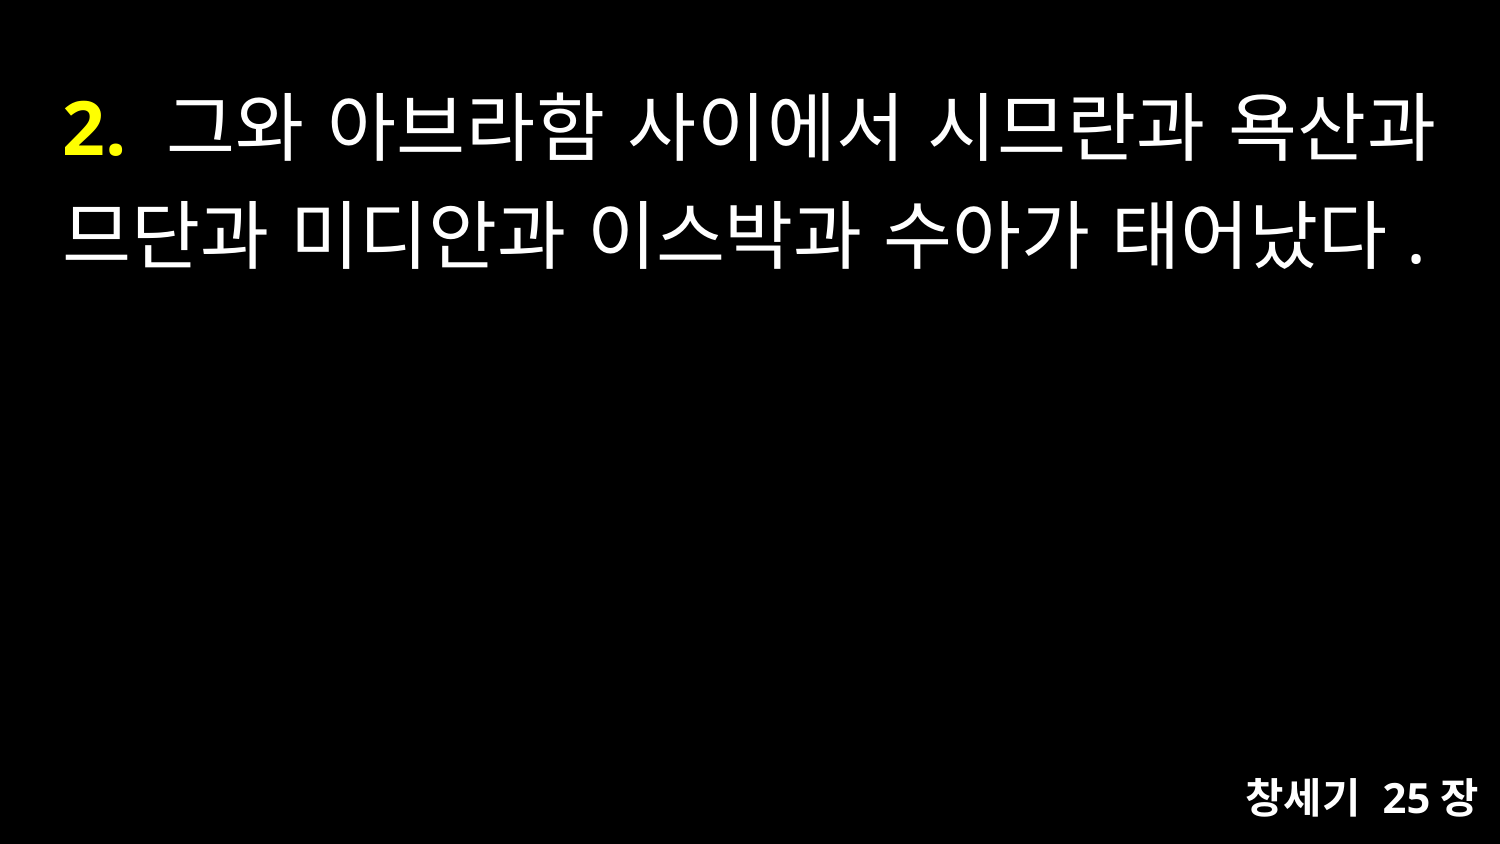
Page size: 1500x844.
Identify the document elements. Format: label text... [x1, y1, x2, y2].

subtitle 창세기 25장 [916, 770, 1500, 844]
title 2. 그와 아브라함 사이에서 시므란과 욕산과 므단과 미디안과 이스박과 수아가 태어났다. [0, 0, 1500, 844]
